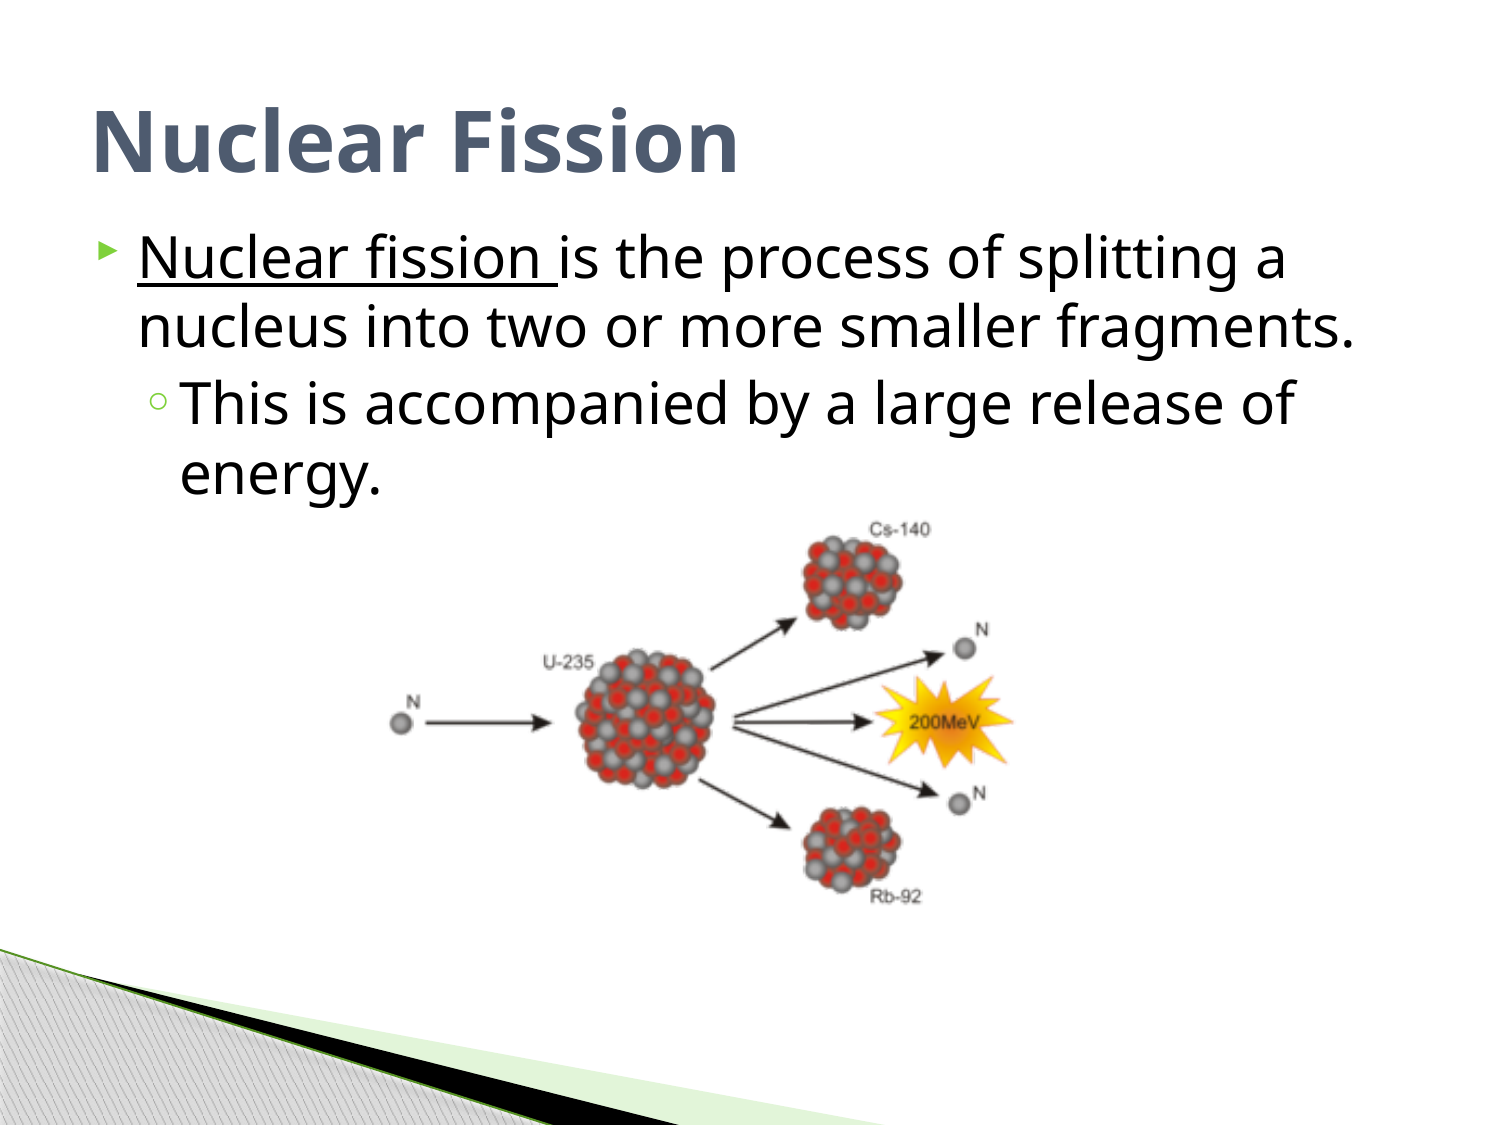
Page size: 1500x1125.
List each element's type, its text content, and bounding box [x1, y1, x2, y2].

title Nuclear Fission [75, 45, 1425, 233]
list Nuclear fission is the process of splitting a nucleus into two or more smaller fragments. This is accompanied by a large release of energy. [62, 212, 1425, 1045]
picture [374, 512, 1026, 914]
